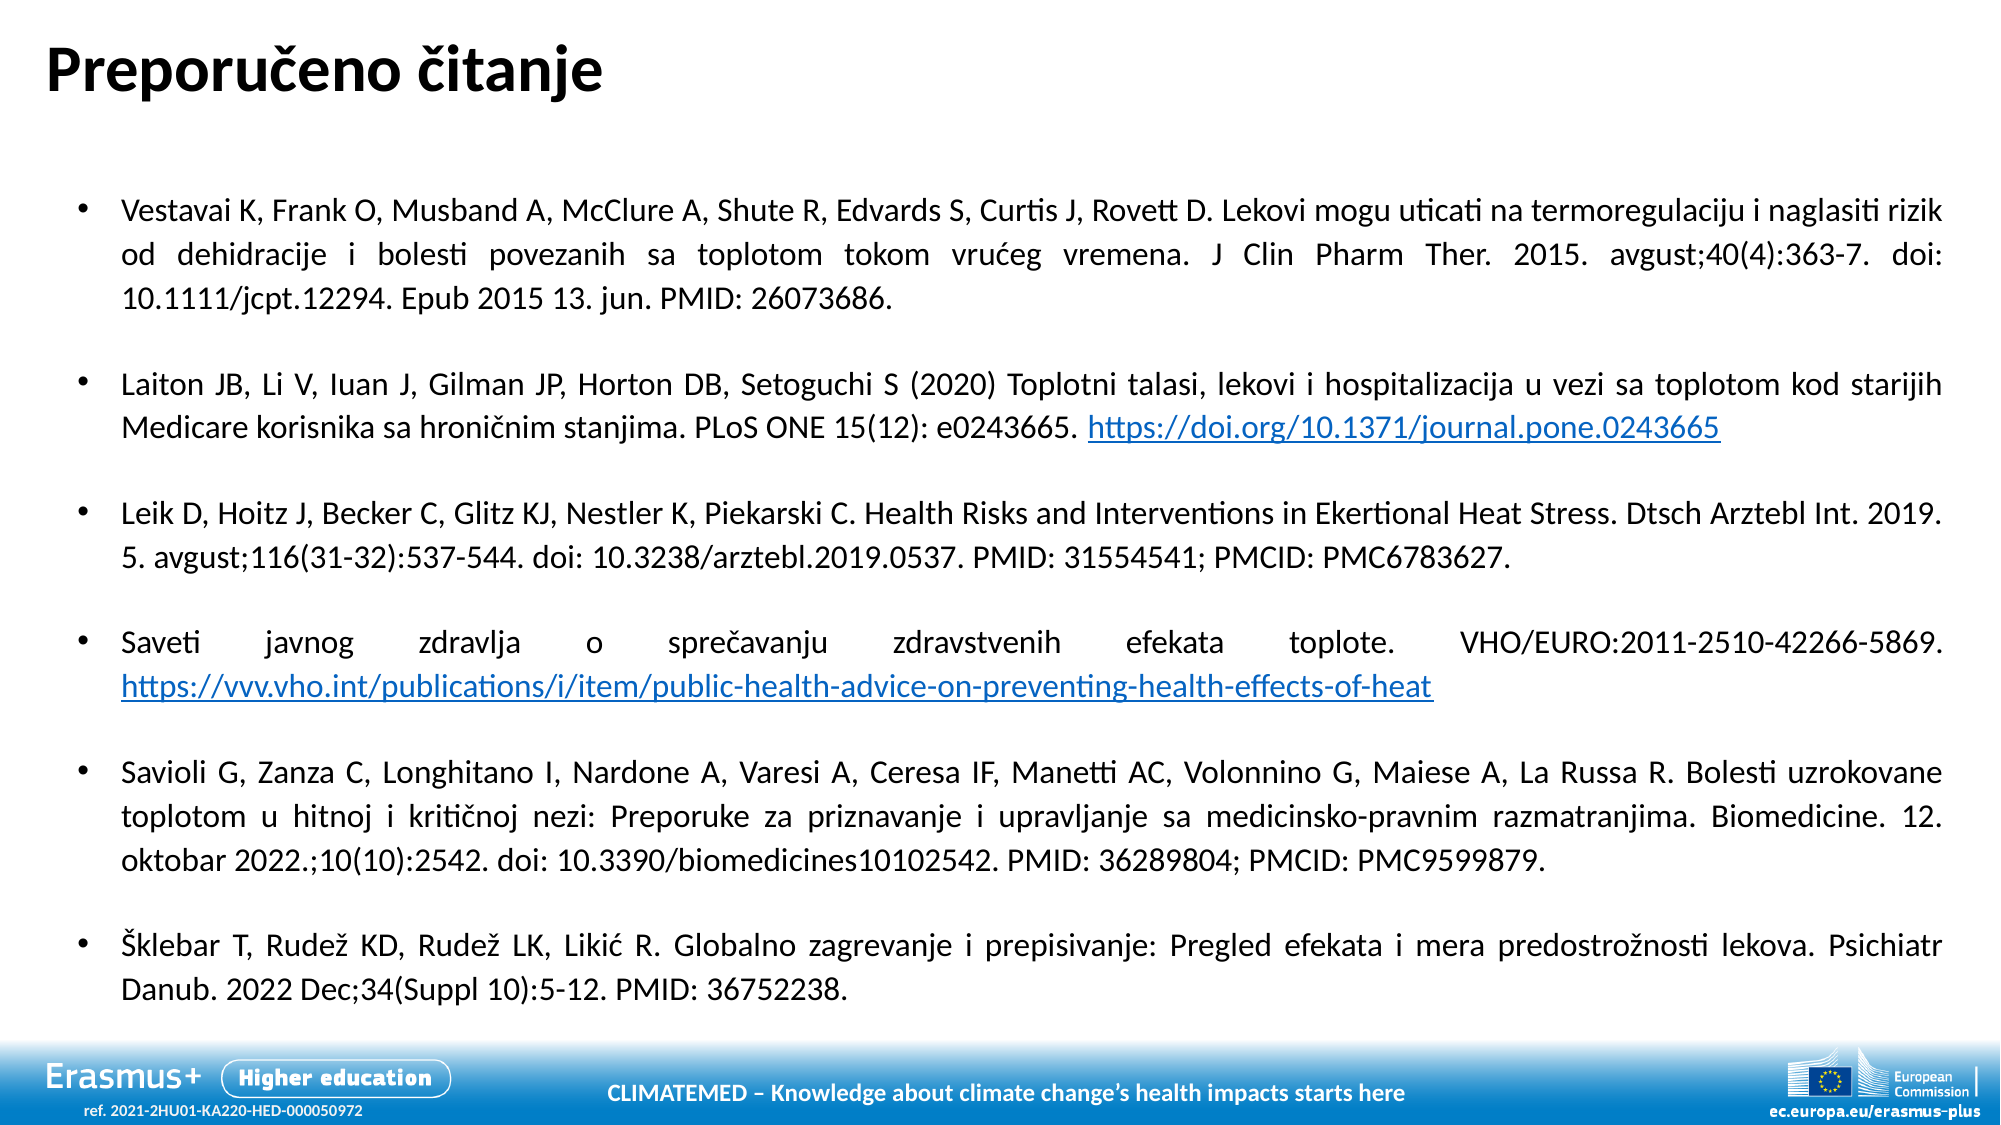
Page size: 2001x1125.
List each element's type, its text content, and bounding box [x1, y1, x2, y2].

title Preporučeno čitanje [31, 25, 1984, 116]
picture [0, 899, 2000, 1125]
list Vestavai K, Frank O, Musband A, McClure A, Shute R, Edvards S, Curtis J, Rovett D. Lekovi mogu uticati na termoregulaciju i naglasiti rizik od dehidracije i bolesti povezanih sa toplotom tokom vrućeg vremena. J Clin Pharm Ther. 2015. avgust;40(4):363-7. doi: 10.1111/jcpt.12294. Epub 2015 13. jun. PMID: 26073686. Laiton JB, Li V, Iuan J, Gilman JP, Horton DB, Setoguchi S (2020) Toplotni talasi, lekovi i hospitalizacija u vezi sa toplotom kod starijih Medicare korisnika sa hroničnim stanjima. PLoS ONE 15(12): e0243665. https://doi.org/10.1371/journal.pone.0243665 Leik D, Hoitz J, Becker C, Glitz KJ, Nestler K, Piekarski C. Health Risks and Interventions in Ekertional Heat Stress. Dtsch Arztebl Int. 2019. 5. avgust;116(31-32):537-544. doi: 10.3238/arztebl.2019.0537. PMID: 31554541; PMCID: PMC6783627. Saveti javnog zdravlja o sprečavanju zdravstvenih efekata toplote. VHO/EURO:2011-2510-42266-5869. https://vvv.vho.int/publications/i/item/public-health-advice-on-preventing-health-effects-of-heat Savioli G, Zanza C, Longhitano I, Nardone A, Varesi A, Ceresa IF, Manetti AC, Volonnino G, Maiese A, La Russa R. Bolesti uzrokovane toplotom u hitnoj i kritičnoj nezi: Preporuke za priznavanje i upravljanje sa medicinsko-pravnim razmatranjima. Biomedicine. 12. oktobar 2022.;10(10):2542. doi: 10.3390/biomedicines10102542. PMID: 36289804; PMCID: PMC9599879. Šklebar T, Rudež KD, Rudež LK, Likić R. Globalno zagrevanje i prepisivanje: Pregled efekata i mera predostrožnosti lekova. Psichiatr Danub. 2022 Dec;34(Suppl 10):5-12. PMID: 36752238. [62, 176, 1962, 1058]
